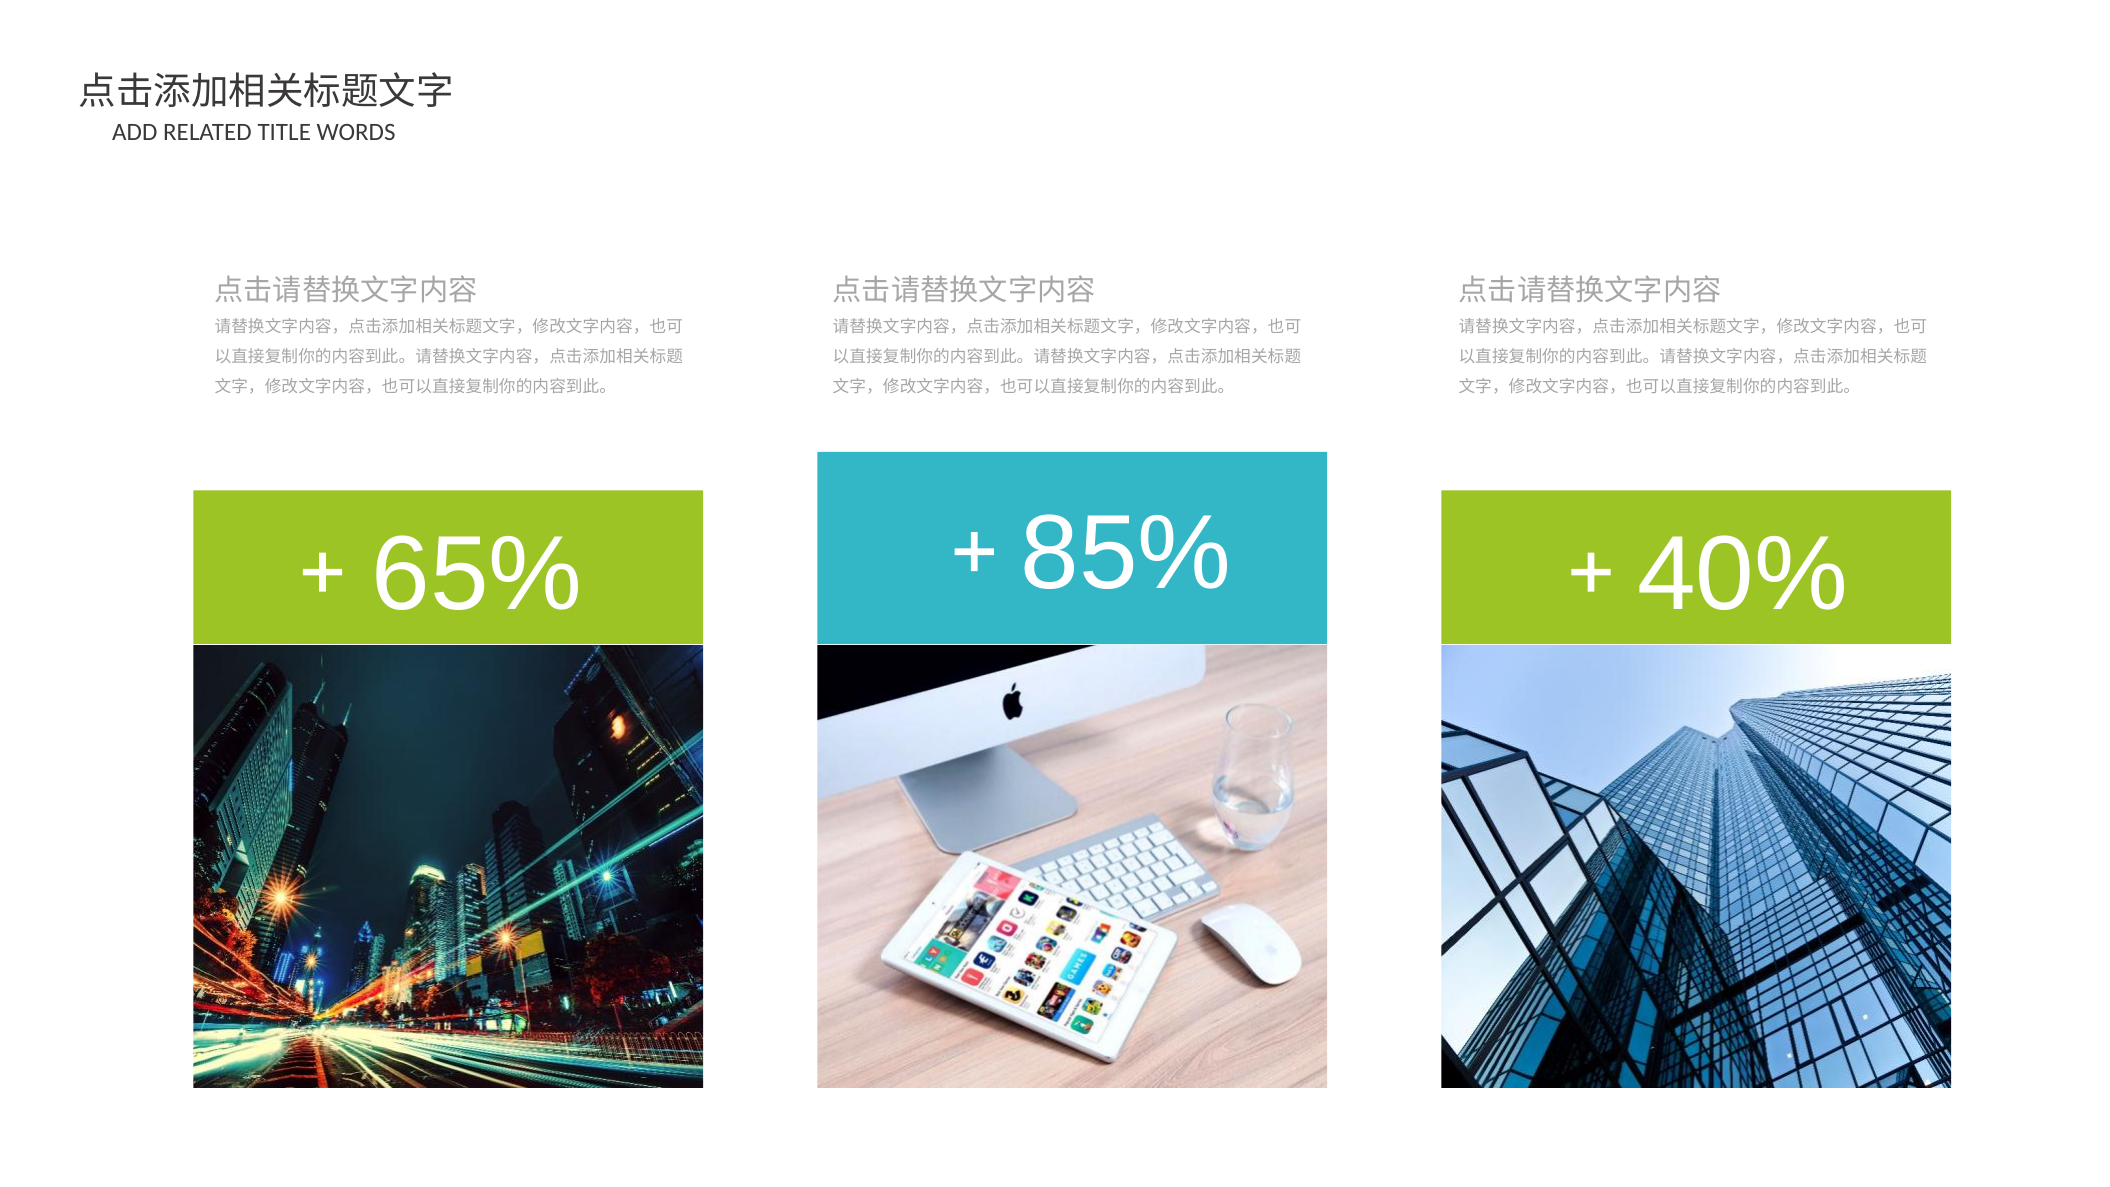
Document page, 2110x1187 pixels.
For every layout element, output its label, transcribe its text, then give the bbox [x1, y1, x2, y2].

text_box 点击请替换文字内容 请替换文字内容，点击添加相关标题文字，修改文字内容，也可以直接复制你的内容到此。请替换文字内容，点击添加相关标题文字，修改文字内容，也可以直接复制你的内容到此。 [1443, 243, 1947, 406]
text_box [1441, 490, 1952, 1088]
text_box 点击请替换文字内容 请替换文字内容，点击添加相关标题文字，修改文字内容，也可以直接复制你的内容到此。请替换文字内容，点击添加相关标题文字，修改文字内容，也可以直接复制你的内容到此。 [817, 243, 1322, 406]
text_box 点击请替换文字内容 请替换文字内容，点击添加相关标题文字，修改文字内容，也可以直接复制你的内容到此。请替换文字内容，点击添加相关标题文字，修改文字内容，也可以直接复制你的内容到此。 [199, 243, 703, 406]
text_box ADD RELATED TITLE WORDS [96, 107, 413, 154]
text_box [817, 451, 1328, 1088]
text_box 点击添加相关标题文字 [62, 59, 470, 121]
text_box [193, 490, 704, 1088]
